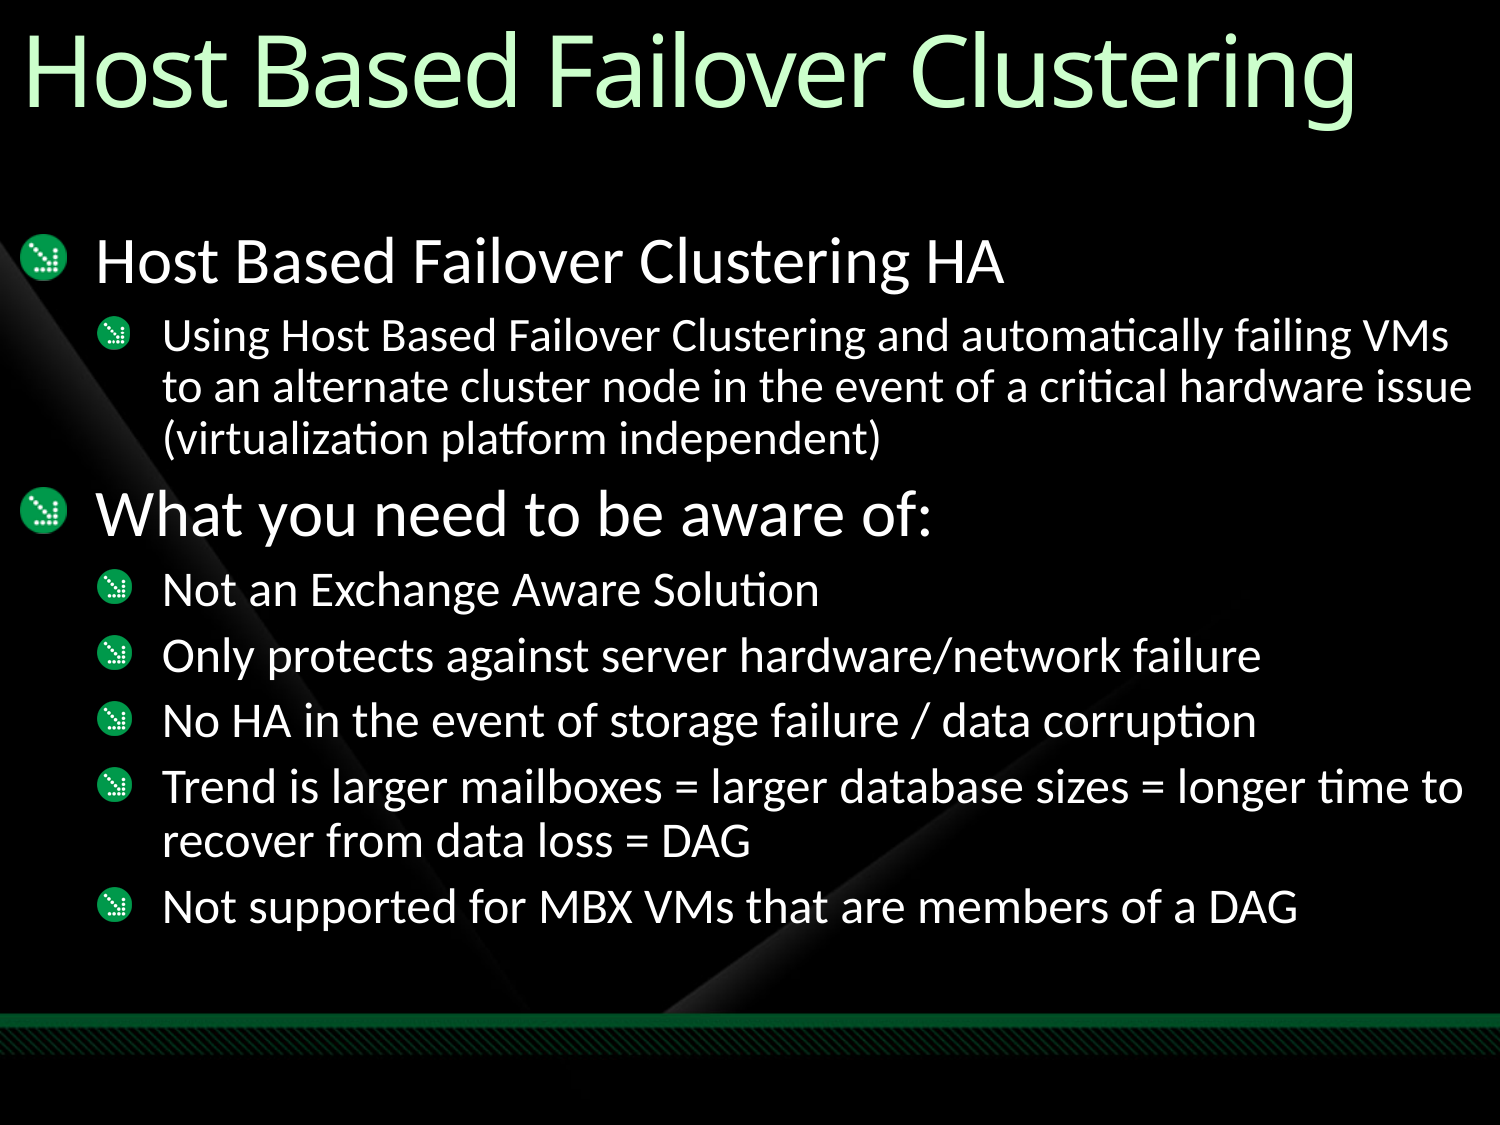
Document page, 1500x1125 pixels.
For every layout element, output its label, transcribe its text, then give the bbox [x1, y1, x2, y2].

picture [0, 0, 1500, 1125]
list Host Based Failover Clustering HA Using Host Based Failover Clustering and automatically failing VMs to an alternate cluster node in the event of a critical hardware issue (virtualization platform independent) What you need to be aware of: Not an Exchange Aware Solution Only protects against server hardware/network failure No HA in the event of storage failure / data corruption Trend is larger mailboxes = larger database sizes = longer time to recover from data loss = DAG Not supported for MBX VMs that are members of a DAG [20, 226, 1479, 1083]
title Host Based Failover Clustering [20, 20, 1500, 130]
